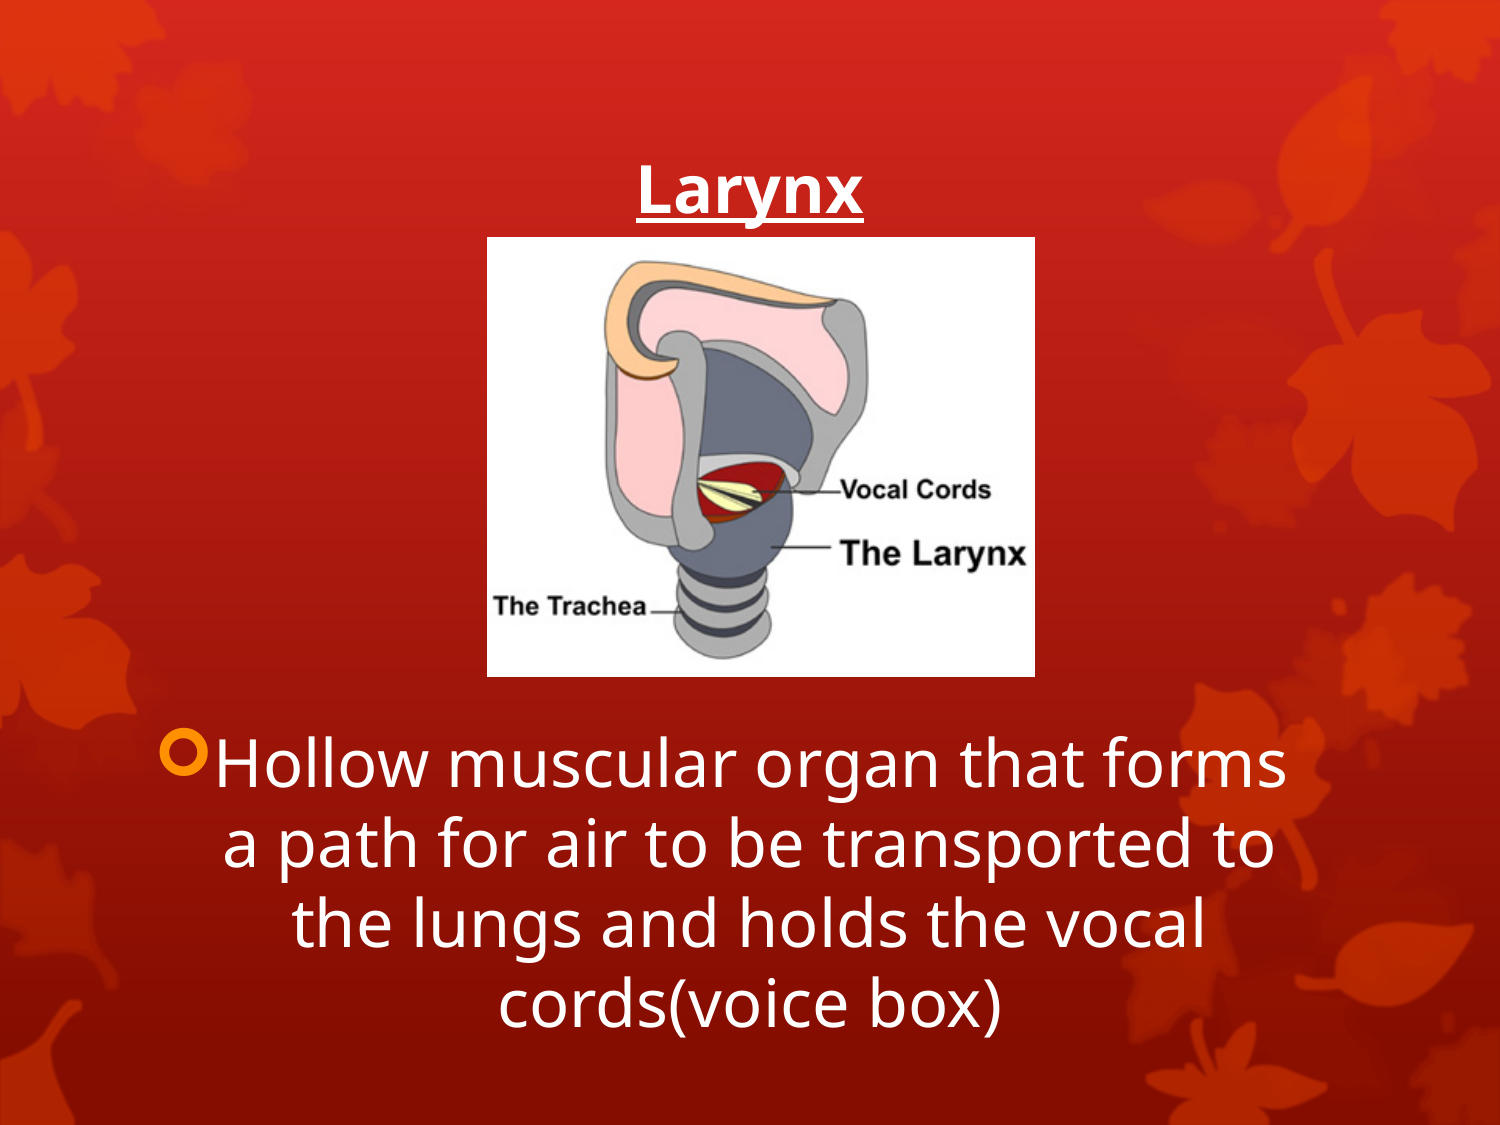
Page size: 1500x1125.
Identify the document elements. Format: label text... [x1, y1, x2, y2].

picture [486, 236, 1035, 678]
title Larynx [165, 110, 1335, 263]
list Hollow muscular organ that forms a path for air to be transported to the lungs and holds the vocal cords(voice box) [137, 662, 1307, 1099]
